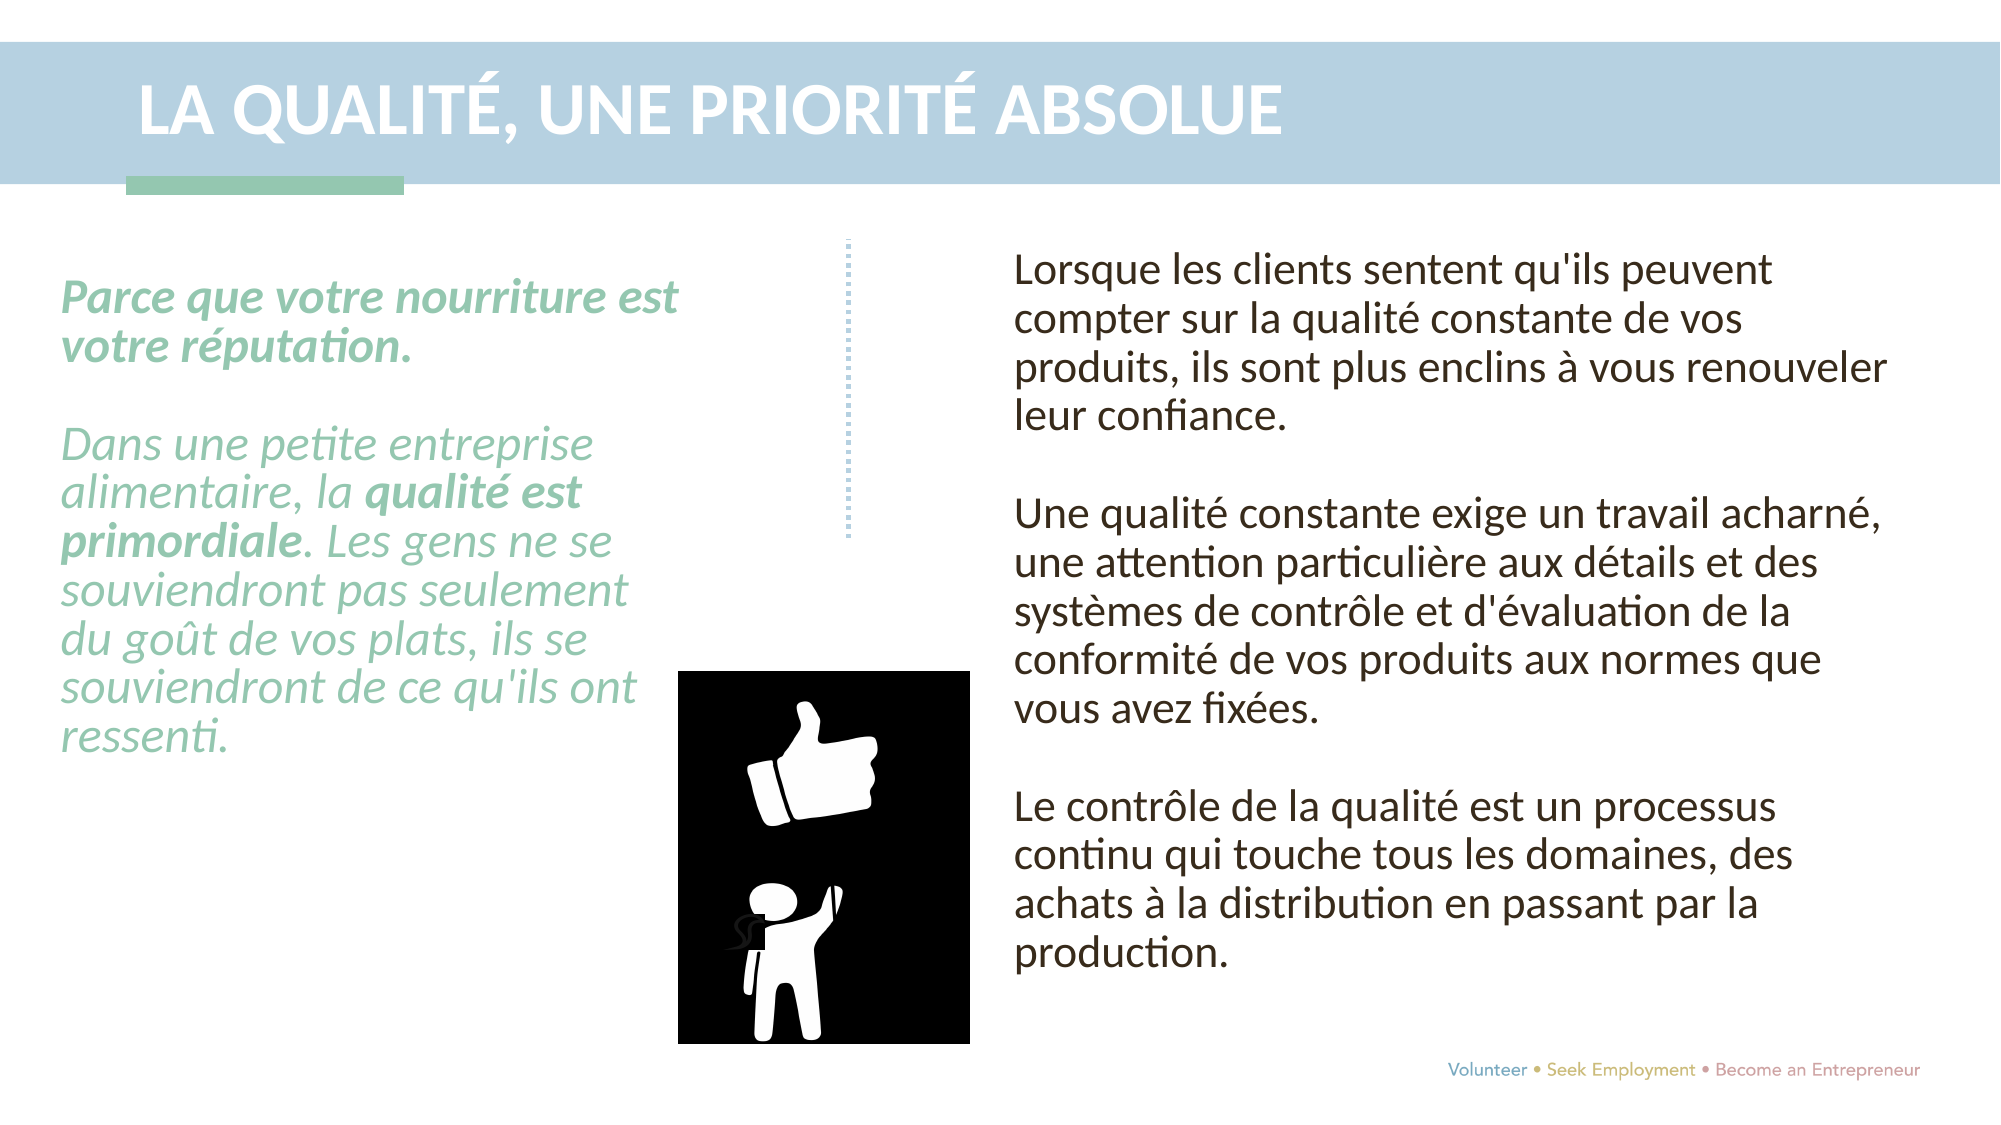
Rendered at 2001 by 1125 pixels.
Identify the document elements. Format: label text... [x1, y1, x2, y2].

text_box Lorsque les clients sentent qu'ils peuvent compter sur la qualité constante de vos produits, ils sont plus enclins à vous renouveler leur confiance. Une qualité constante exige un travail acharné, une attention particulière aux détails et des systèmes de contrôle et d'évaluation de la conformité de vos produits aux normes que vous avez fixées. Le contrôle de la qualité est un processus continu qui touche tous les domaines, des achats à la distribution en passant par la production. [998, 237, 1905, 888]
list LA QUALITÉ, UNE PRIORITÉ ABSOLUE [123, 51, 1913, 170]
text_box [678, 671, 970, 1044]
text_box Parce que votre nourriture est votre réputation. Dans une petite entreprise alimentaire, la qualité est primordiale. Les gens ne se souviendront pas seulement du goût de vos plats, ils se souviendront de ce qu'ils ont ressenti. [45, 267, 698, 657]
picture [1418, 1046, 1971, 1103]
